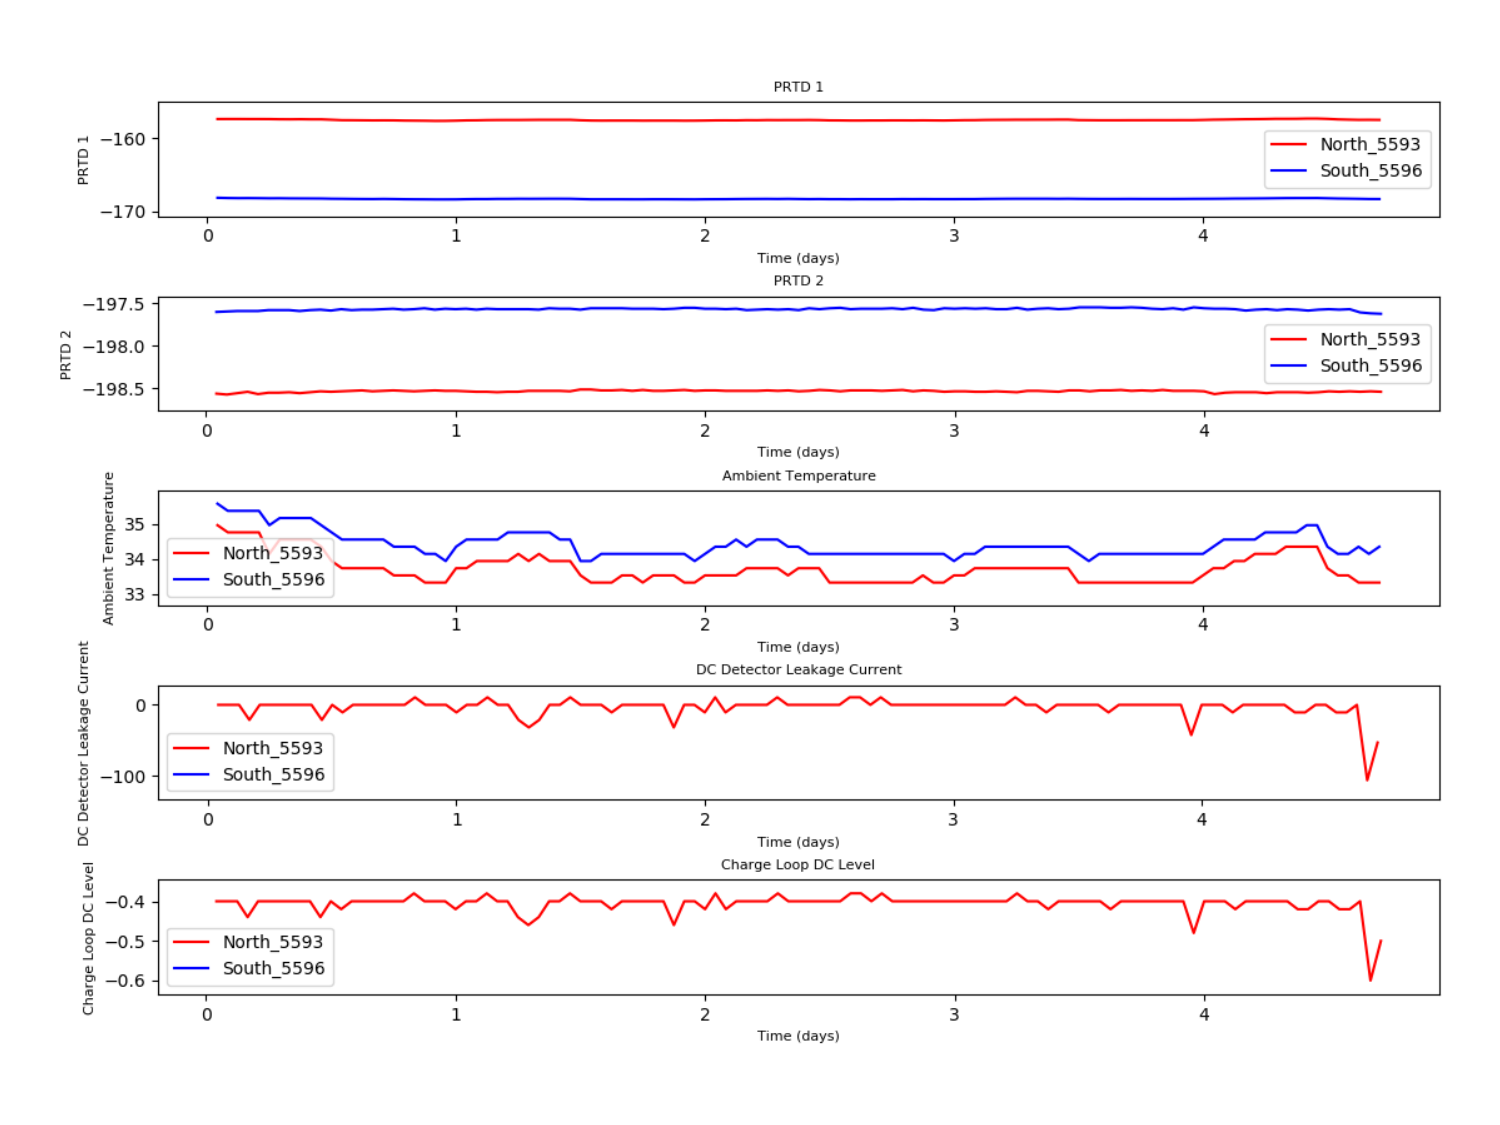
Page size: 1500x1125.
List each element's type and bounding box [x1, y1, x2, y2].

picture [48, 67, 1452, 1057]
